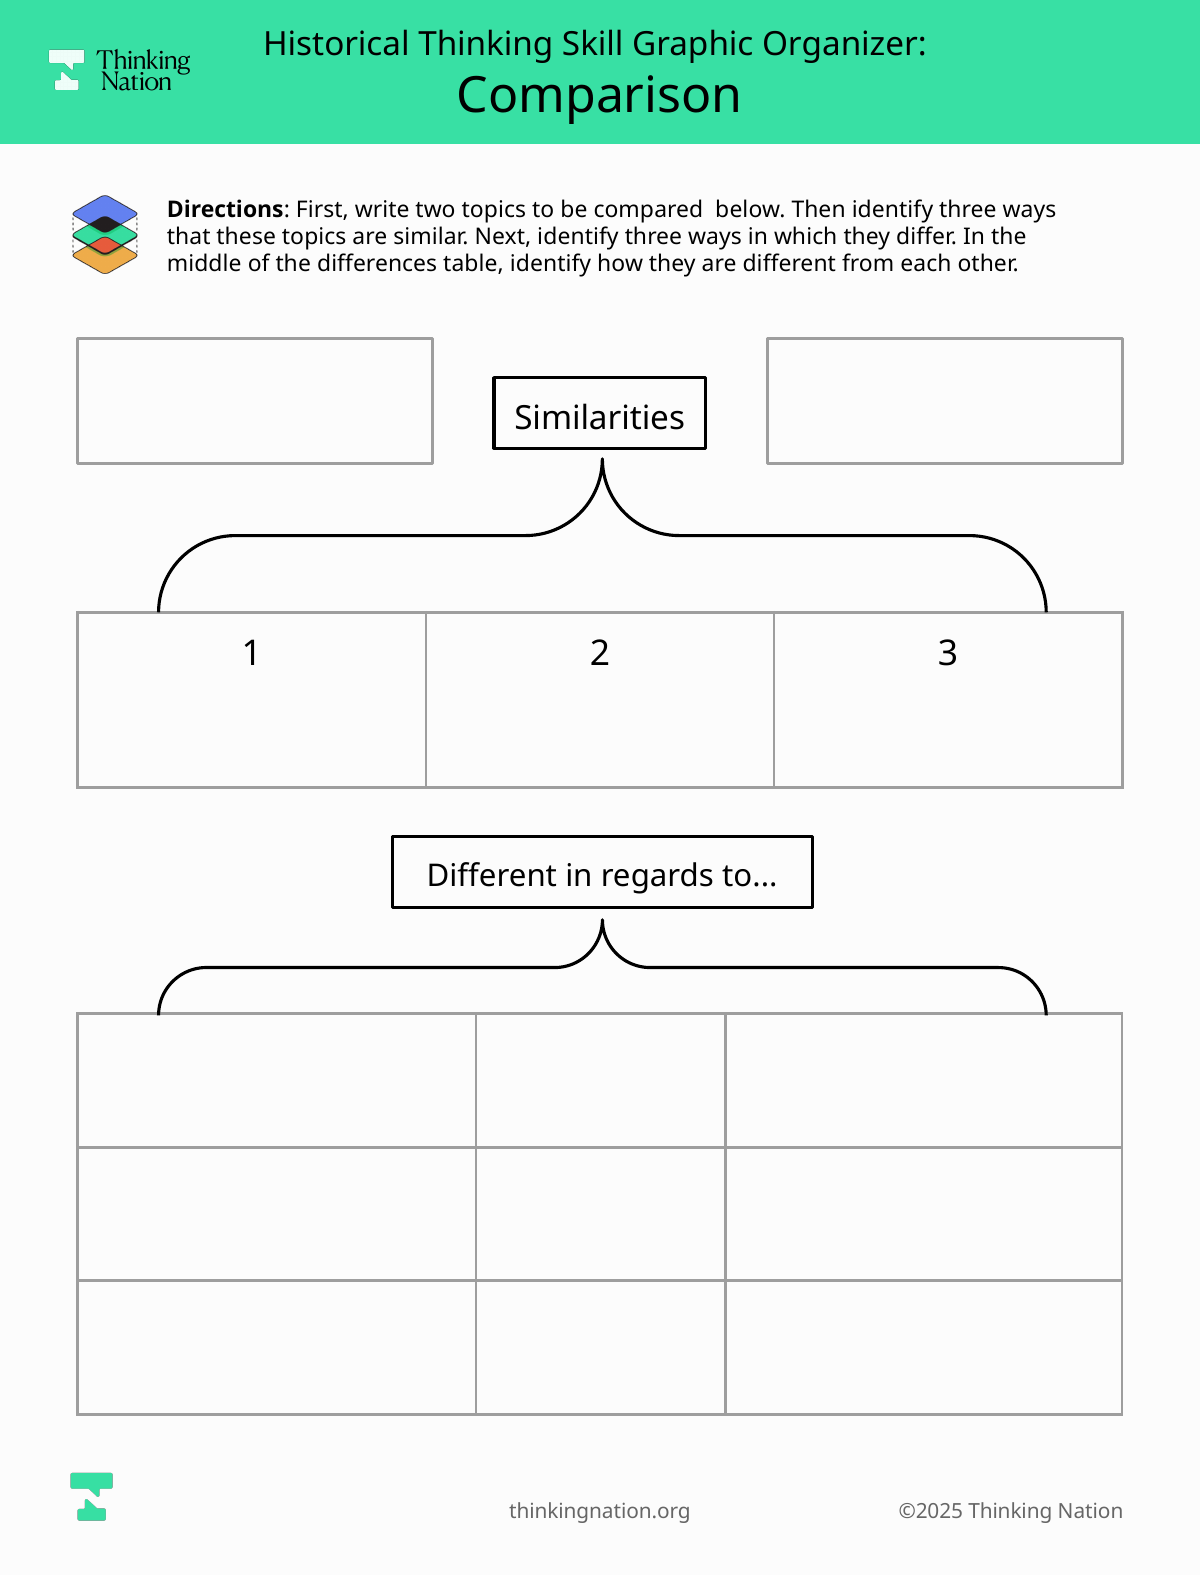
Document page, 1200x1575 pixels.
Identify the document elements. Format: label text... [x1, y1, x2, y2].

table_cell [79, 1149, 475, 1279]
text_box Similarities [493, 377, 706, 449]
table_cell [477, 1282, 724, 1413]
table_cell [79, 1282, 475, 1413]
text_box ©2025 Thinking Nation [854, 1483, 1139, 1532]
table_cell [477, 1149, 724, 1279]
table_header 3 [775, 614, 1121, 786]
text_box Directions: First, write two topics to be compared below. Then identify three ways that these topics are similar. Next, identify three ways in which they differ. In the middle of the differences table, identify how they are different from each other. [159, 182, 1090, 289]
picture [52, 182, 158, 287]
table_cell [727, 1149, 1121, 1279]
text_box thinkingnation.org [457, 1483, 742, 1532]
text_box Different in regards to... [392, 836, 813, 908]
table_header [79, 1015, 475, 1146]
table_header 1 [79, 614, 425, 786]
picture [58, 1463, 125, 1530]
table_cell [727, 1282, 1121, 1413]
table_header [477, 1016, 724, 1146]
text_box [767, 338, 1123, 464]
text_box [158, 919, 1047, 1016]
text_box [77, 338, 433, 464]
text_box Historical Thinking Skill Graphic Organizer: Comparison [0, 0, 1200, 144]
table_header 2 [427, 614, 773, 786]
table_header [727, 1015, 1121, 1146]
text_box [158, 458, 1047, 613]
picture [33, 35, 195, 104]
